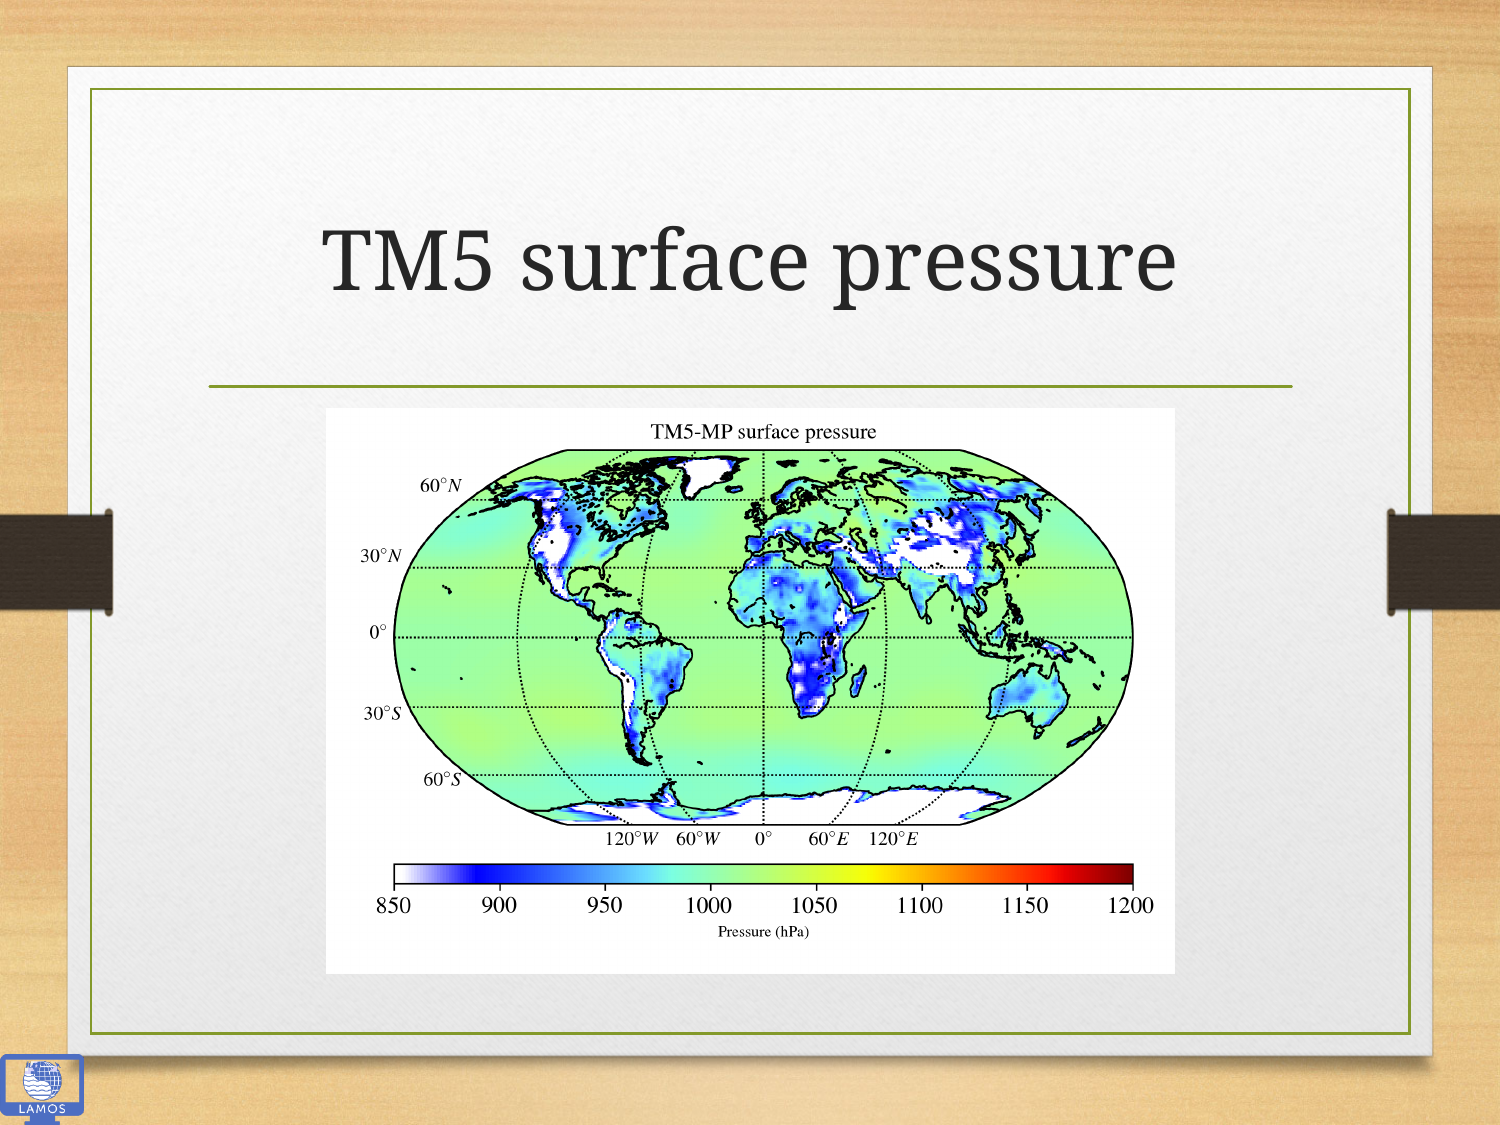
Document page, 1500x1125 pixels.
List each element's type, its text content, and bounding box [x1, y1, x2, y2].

title TM5 surface pressure [193, 150, 1309, 365]
picture [0, 0, 1500, 1125]
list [326, 408, 1175, 974]
